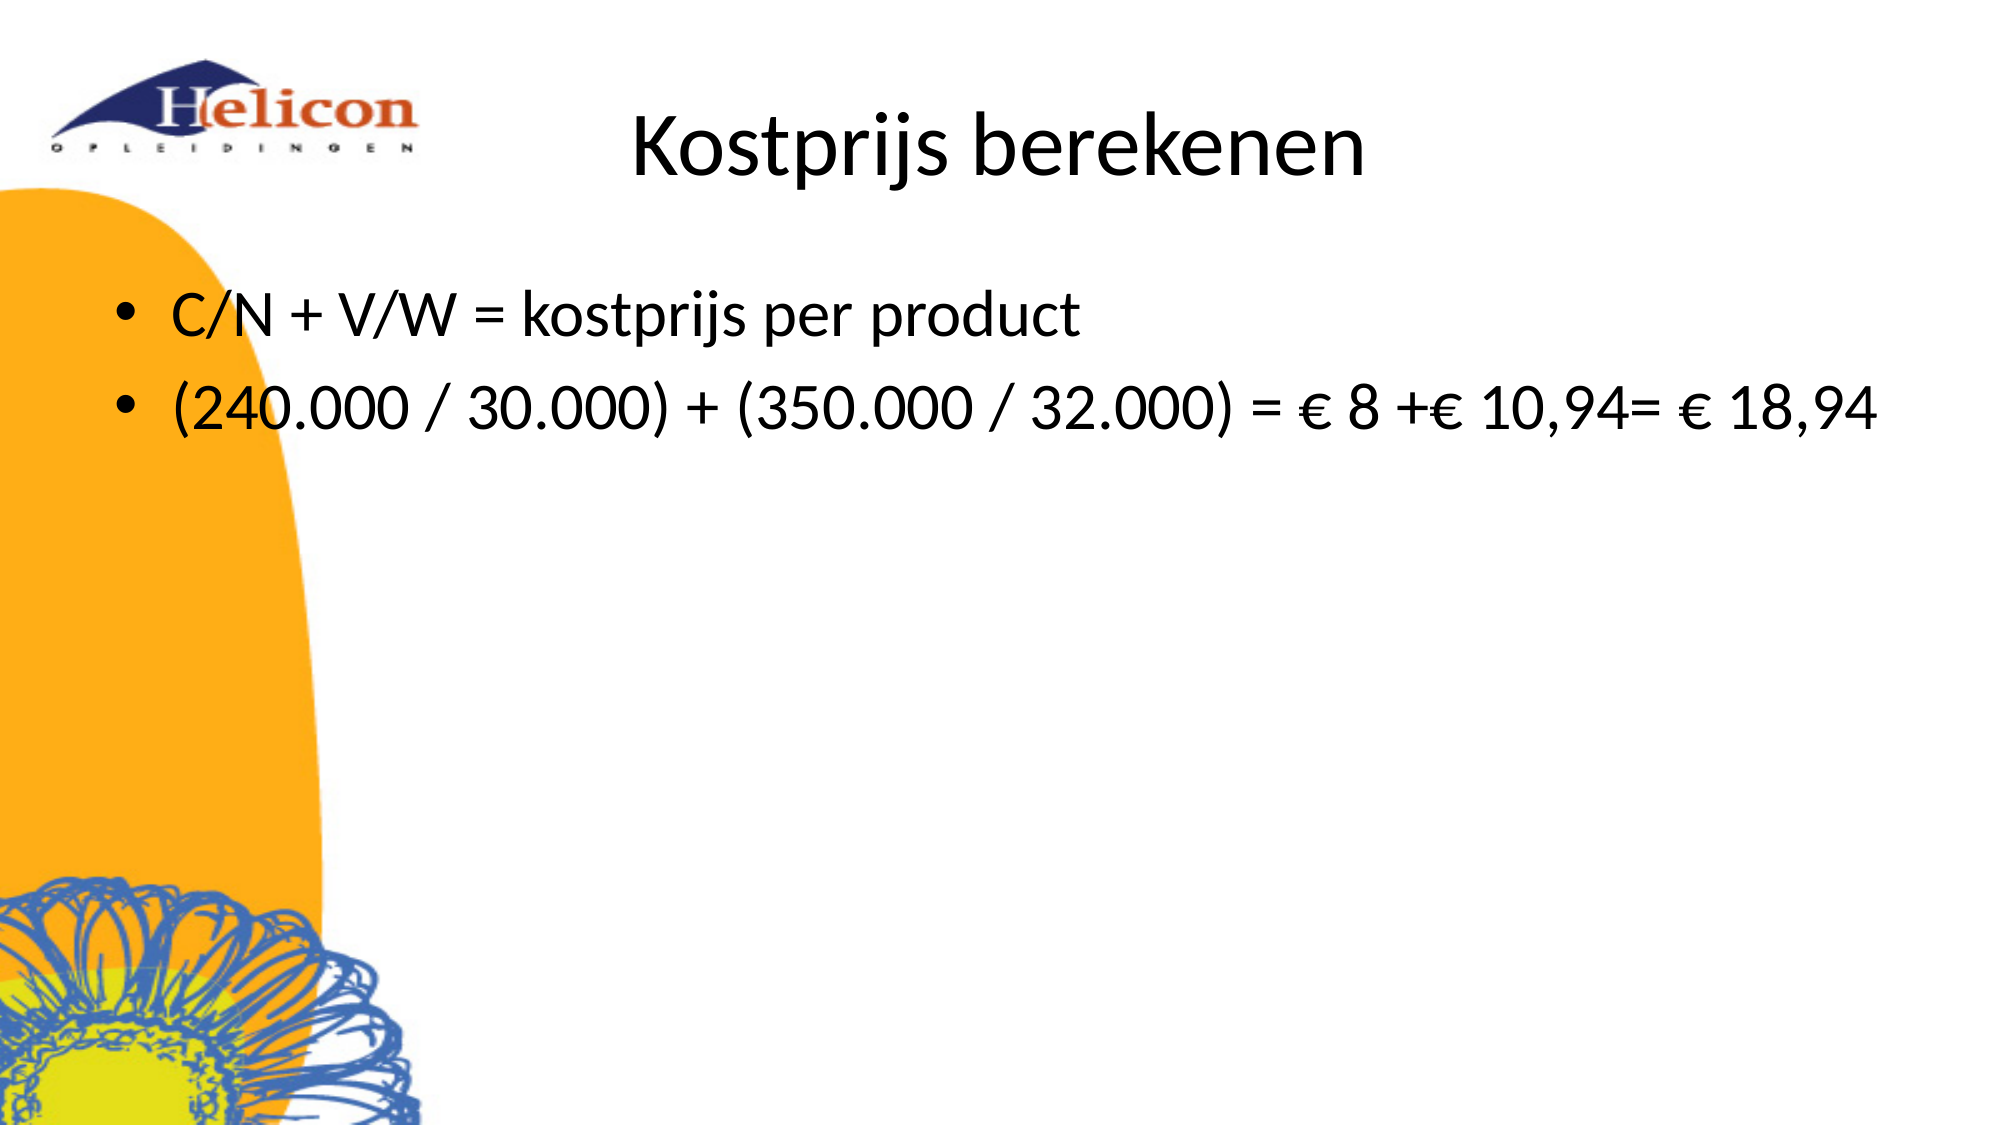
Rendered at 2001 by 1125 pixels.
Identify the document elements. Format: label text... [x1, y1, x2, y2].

list C/N + V/W = kostprijs per product (240.000 / 30.000) + (350.000 / 32.000) = € 8 +€ 10,94= € 18,94 [99, 262, 1900, 1005]
picture [0, 0, 2001, 1125]
title Kostprijs berekenen [99, 45, 1900, 233]
